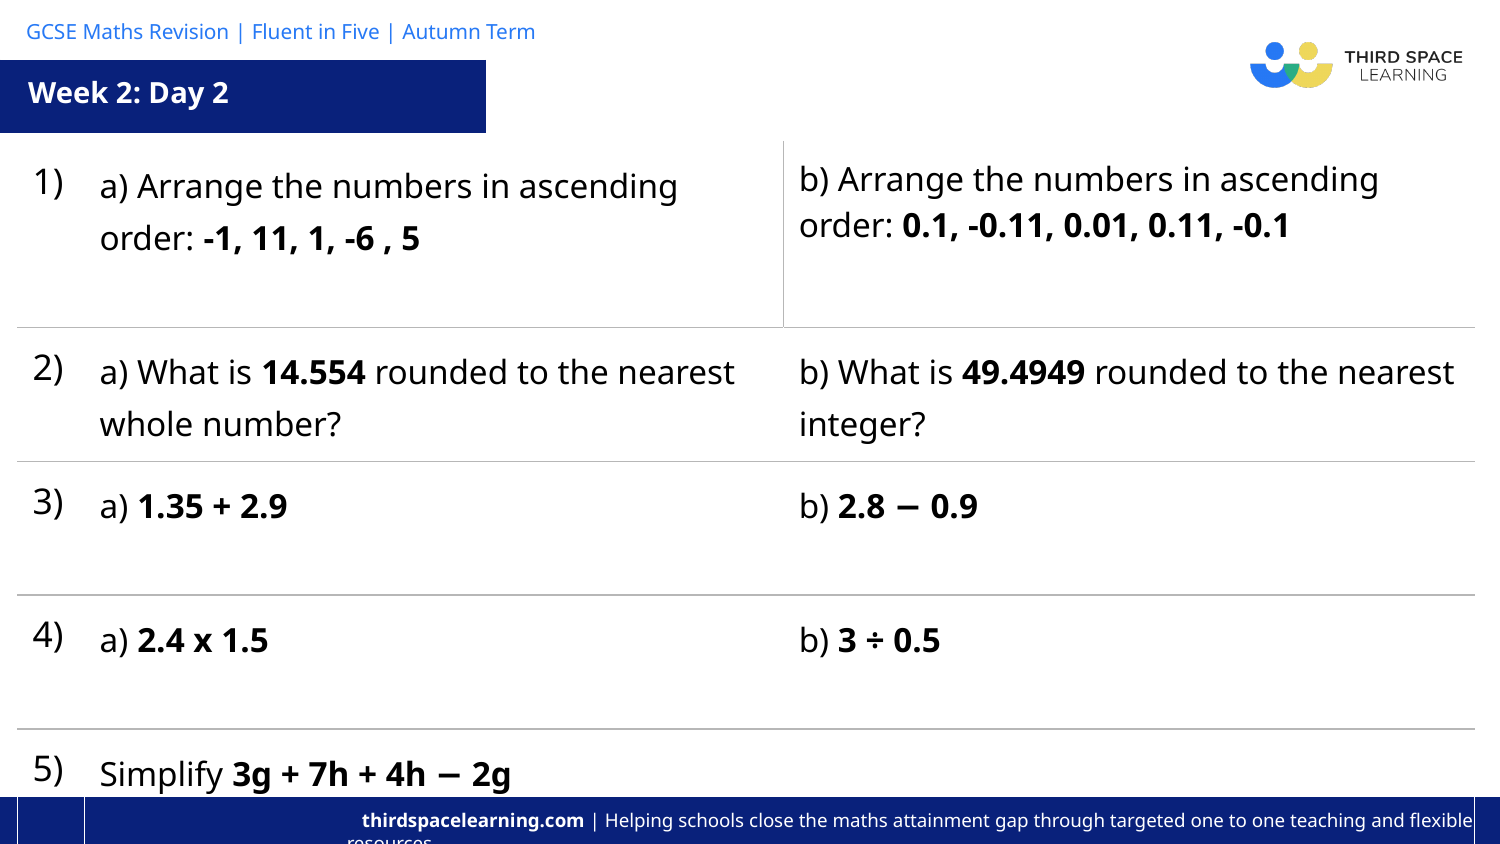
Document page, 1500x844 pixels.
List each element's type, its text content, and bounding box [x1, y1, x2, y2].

table_cell b) 2.8 − 0.9 [784, 462, 1474, 594]
picture [1250, 33, 1465, 99]
table_cell a) 1.35 + 2.9 [85, 462, 783, 594]
table_cell 2) [18, 328, 84, 461]
table_cell b) What is 49.4949 rounded to the nearest integer? [784, 328, 1474, 461]
table_cell 3) [18, 462, 84, 594]
table_cell a) 2.4 x 1.5 [85, 596, 783, 728]
table_cell b) 3 ÷ 0.5 [784, 596, 1474, 728]
table_cell 5) [18, 730, 84, 844]
table_header a) Arrange the numbers in ascending order: -1, 11, 1, -6 , 5 [85, 142, 783, 327]
table_cell a) What is 14.554 rounded to the nearest whole number? [85, 328, 783, 461]
table_cell 4) [18, 596, 84, 728]
table_cell Simplify 3g + 7h + 4h − 2g [85, 730, 1474, 844]
table_header 1) [18, 142, 84, 327]
text_box Week 2: Day 2 [13, 59, 383, 125]
table_header b) Arrange the numbers in ascending order: 0.1, -0.11, 0.01, 0.11, -0.1 [784, 142, 1474, 327]
